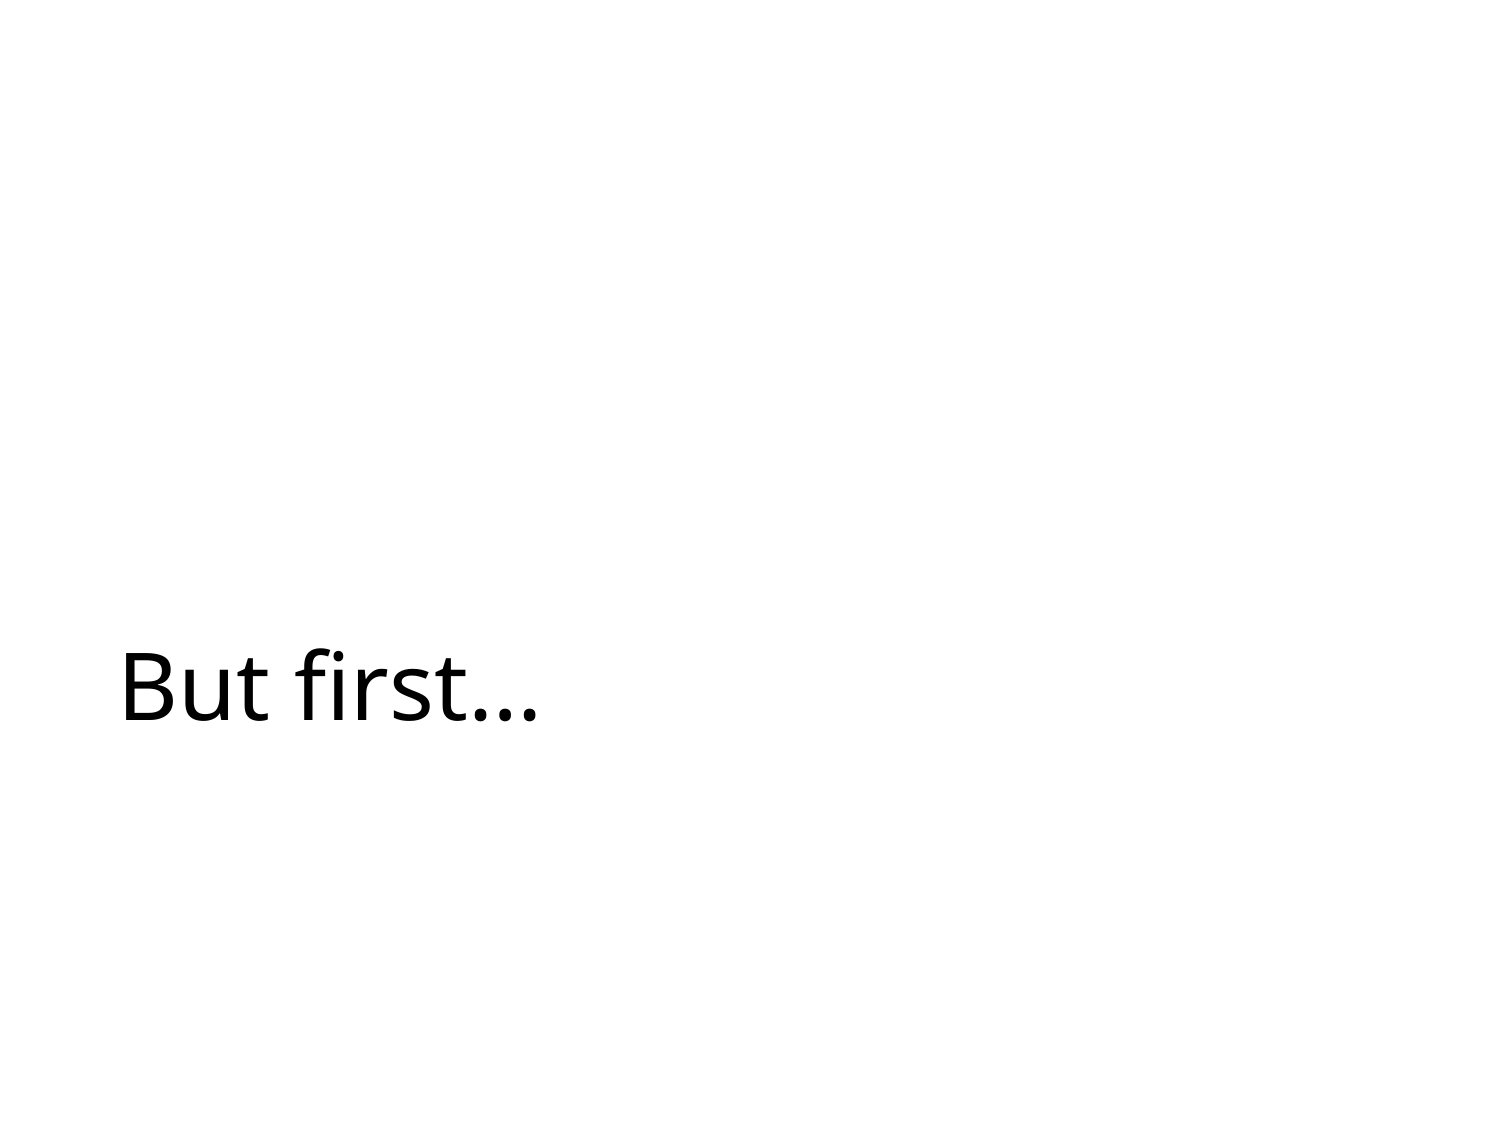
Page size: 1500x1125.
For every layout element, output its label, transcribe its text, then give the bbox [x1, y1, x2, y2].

title But first… [102, 280, 1397, 749]
